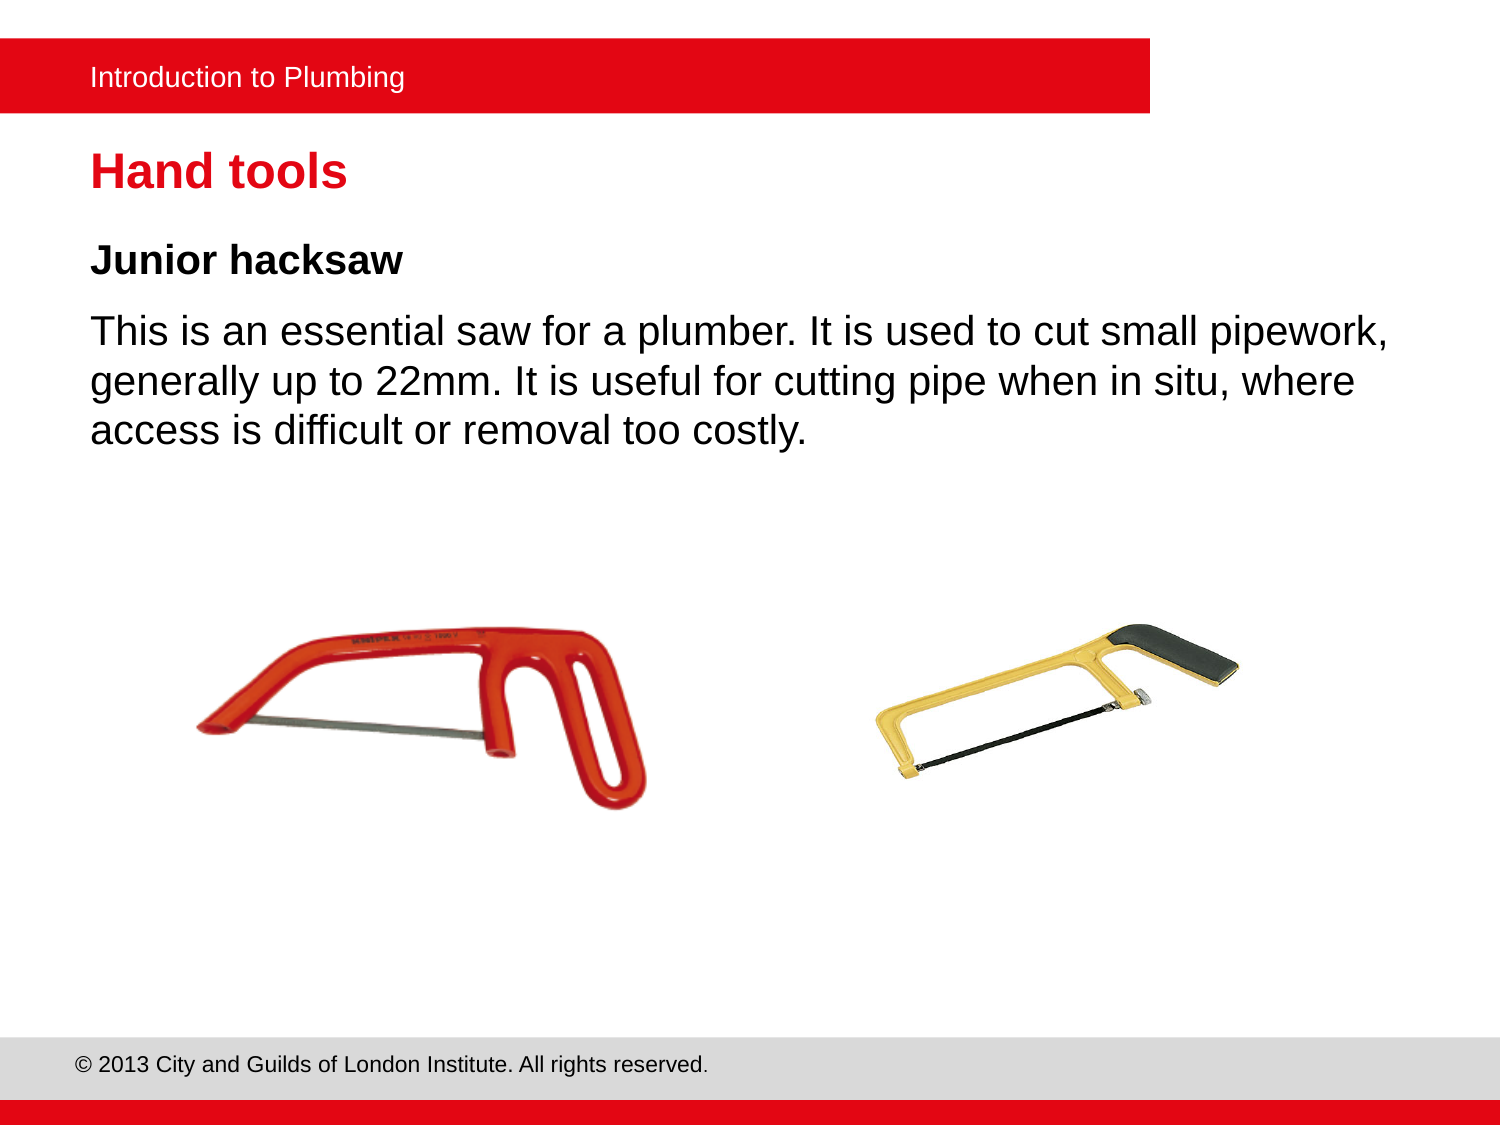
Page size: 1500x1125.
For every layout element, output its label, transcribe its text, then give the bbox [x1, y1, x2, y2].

list Junior hacksaw This is an essential saw for a plumber. It is used to cut small pipework, generally up to 22mm. It is useful for cutting pipe when in situ, where access is difficult or removal too costly. [74, 224, 1426, 1012]
title Hand tools [74, 137, 1424, 201]
picture [867, 575, 1259, 839]
picture [170, 538, 668, 835]
